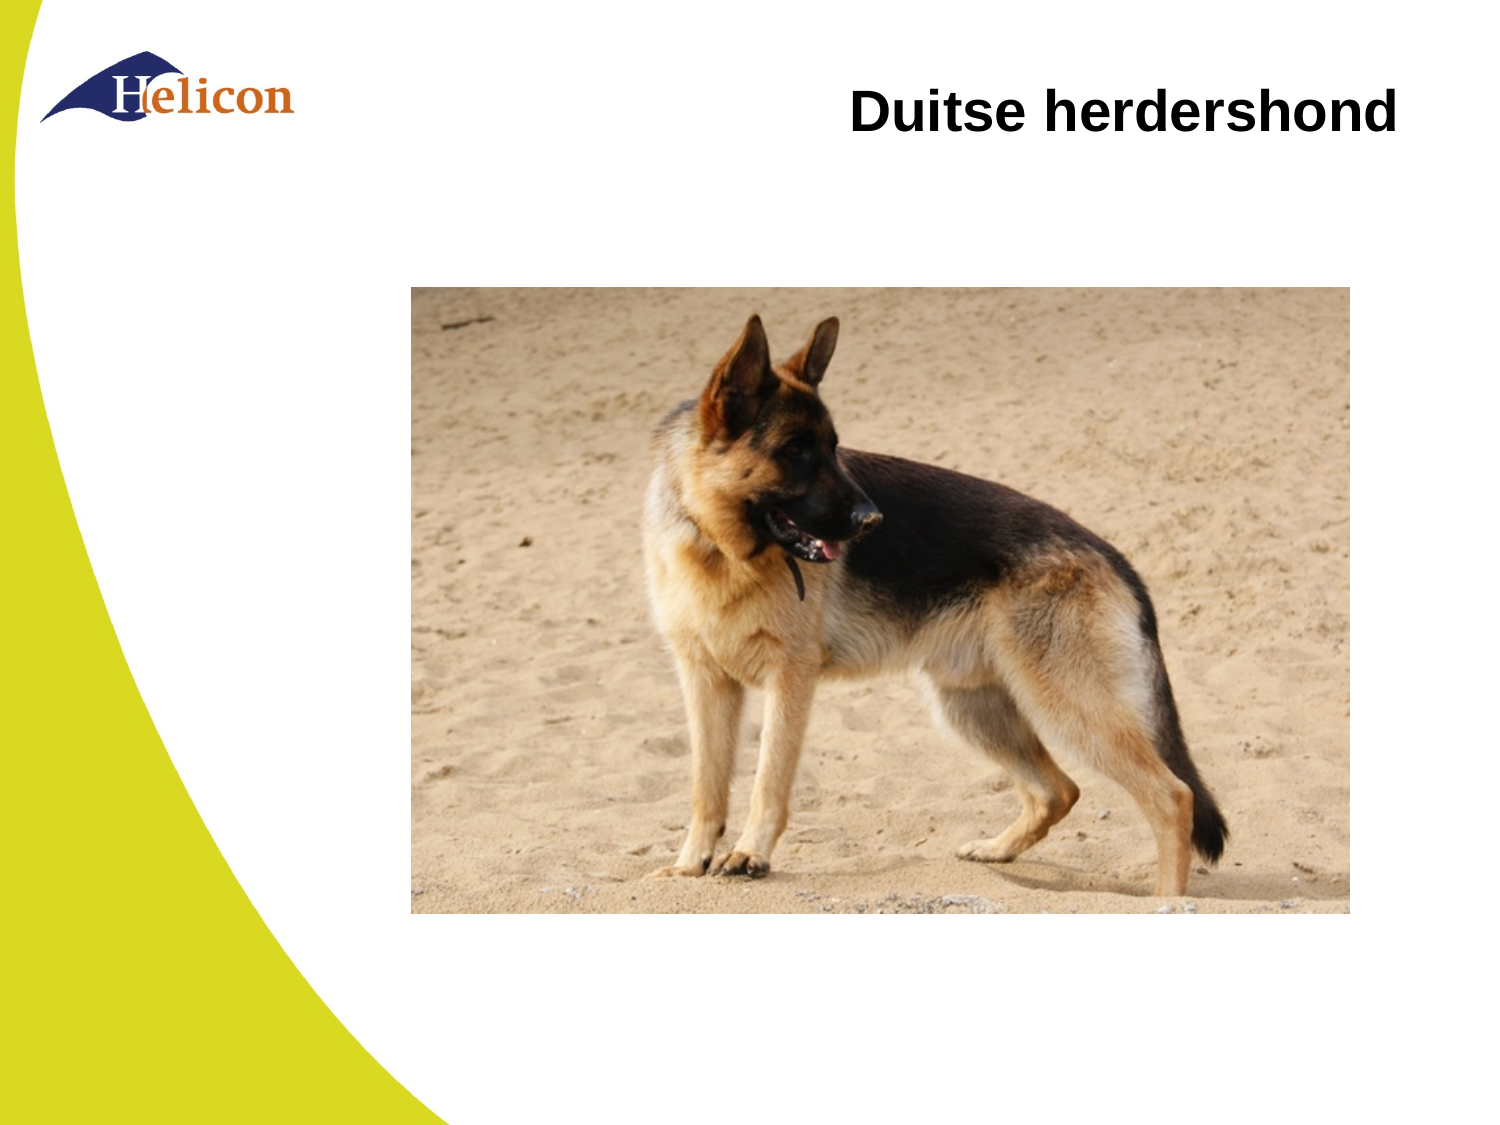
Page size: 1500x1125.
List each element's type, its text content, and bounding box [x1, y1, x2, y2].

title Duitse herdershond [324, 54, 1415, 161]
picture [0, 0, 1500, 1125]
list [411, 287, 1350, 915]
